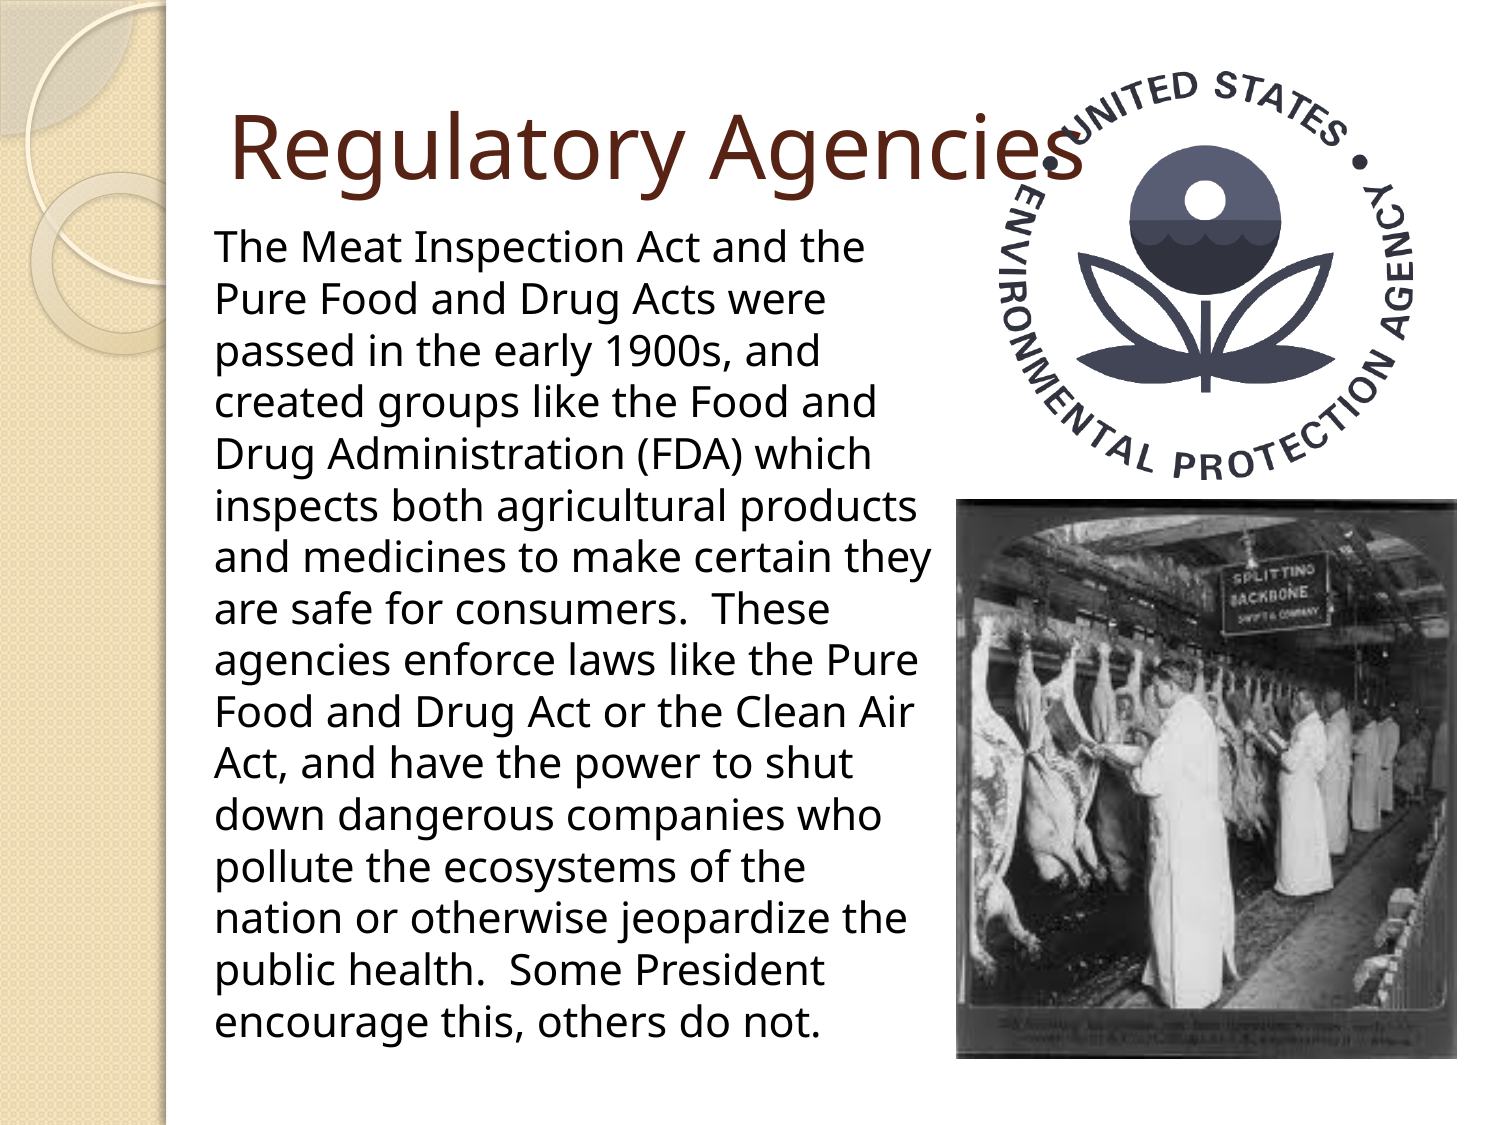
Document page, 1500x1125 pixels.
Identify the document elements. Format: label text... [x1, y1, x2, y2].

picture [999, 71, 1413, 481]
title Regulatory Agencies [212, 50, 1443, 238]
list The Meat Inspection Act and the Pure Food and Drug Acts were passed in the early 1900s, and created groups like the Food and Drug Administration (FDA) which inspects both agricultural products and medicines to make certain they are safe for consumers. These agencies enforce laws like the Pure Food and Drug Act or the Clean Air Act, and have the power to shut down dangerous companies who pollute the ecosystems of the nation or otherwise jeopardize the public health. Some President encourage this, others do not. [187, 212, 950, 1100]
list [955, 499, 1457, 1060]
